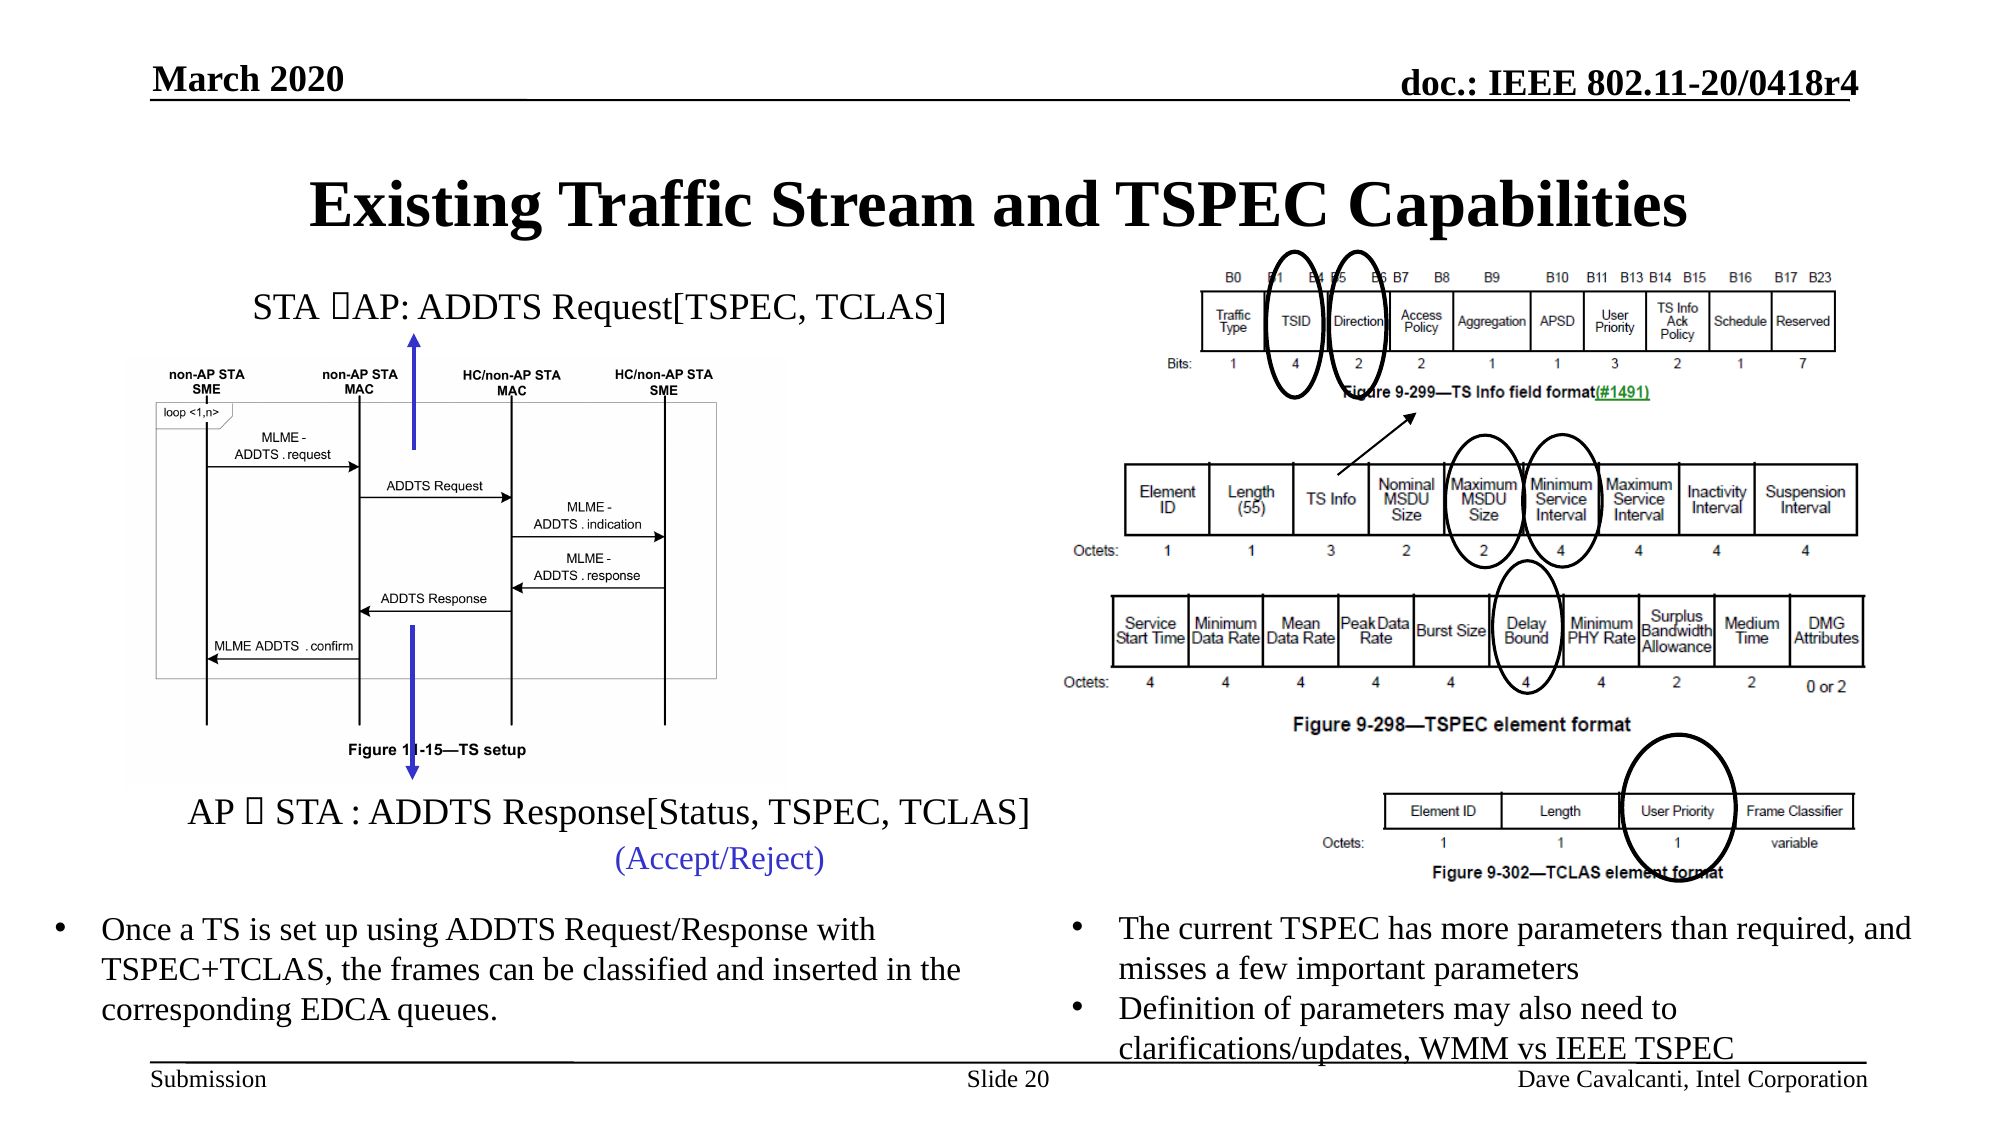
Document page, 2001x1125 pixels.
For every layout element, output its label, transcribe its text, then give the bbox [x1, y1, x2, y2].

text_box The current TSPEC has more parameters than required, and misses a few important parameters Definition of parameters may also need to clarifications/updates, WMM vs IEEE TSPEC [1056, 898, 1957, 1074]
text_box Once a TS is set up using ADDTS Request/Response with TSPEC+TCLAS, the frames can be classified and inserted in the corresponding EDCA queues. [39, 899, 1040, 1035]
picture [1152, 255, 1851, 423]
text_box STA AP: ADDTS Request[TSPEC, TCLAS] [237, 274, 1100, 335]
text_box AP  STA : ADDTS Response[Status, TSPEC, TCLAS] [172, 779, 1153, 840]
title Existing Traffic Stream and TSPEC Capabilities [149, 112, 1850, 288]
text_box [1337, 412, 1417, 476]
text_box [1543, 434, 1582, 443]
text_box [1466, 435, 1504, 443]
footer Dave Cavalcanti, Intel Corporation [1171, 1074, 1869, 1093]
text_box [1347, 249, 1369, 254]
picture [1039, 444, 1885, 740]
text_box [1284, 249, 1306, 254]
text_box [1625, 749, 1733, 777]
slide_number Slide 20 [950, 1061, 1067, 1123]
picture [123, 356, 788, 790]
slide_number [152, 54, 563, 100]
picture [1296, 779, 1873, 888]
text_box (Accept/Reject) [600, 828, 875, 884]
